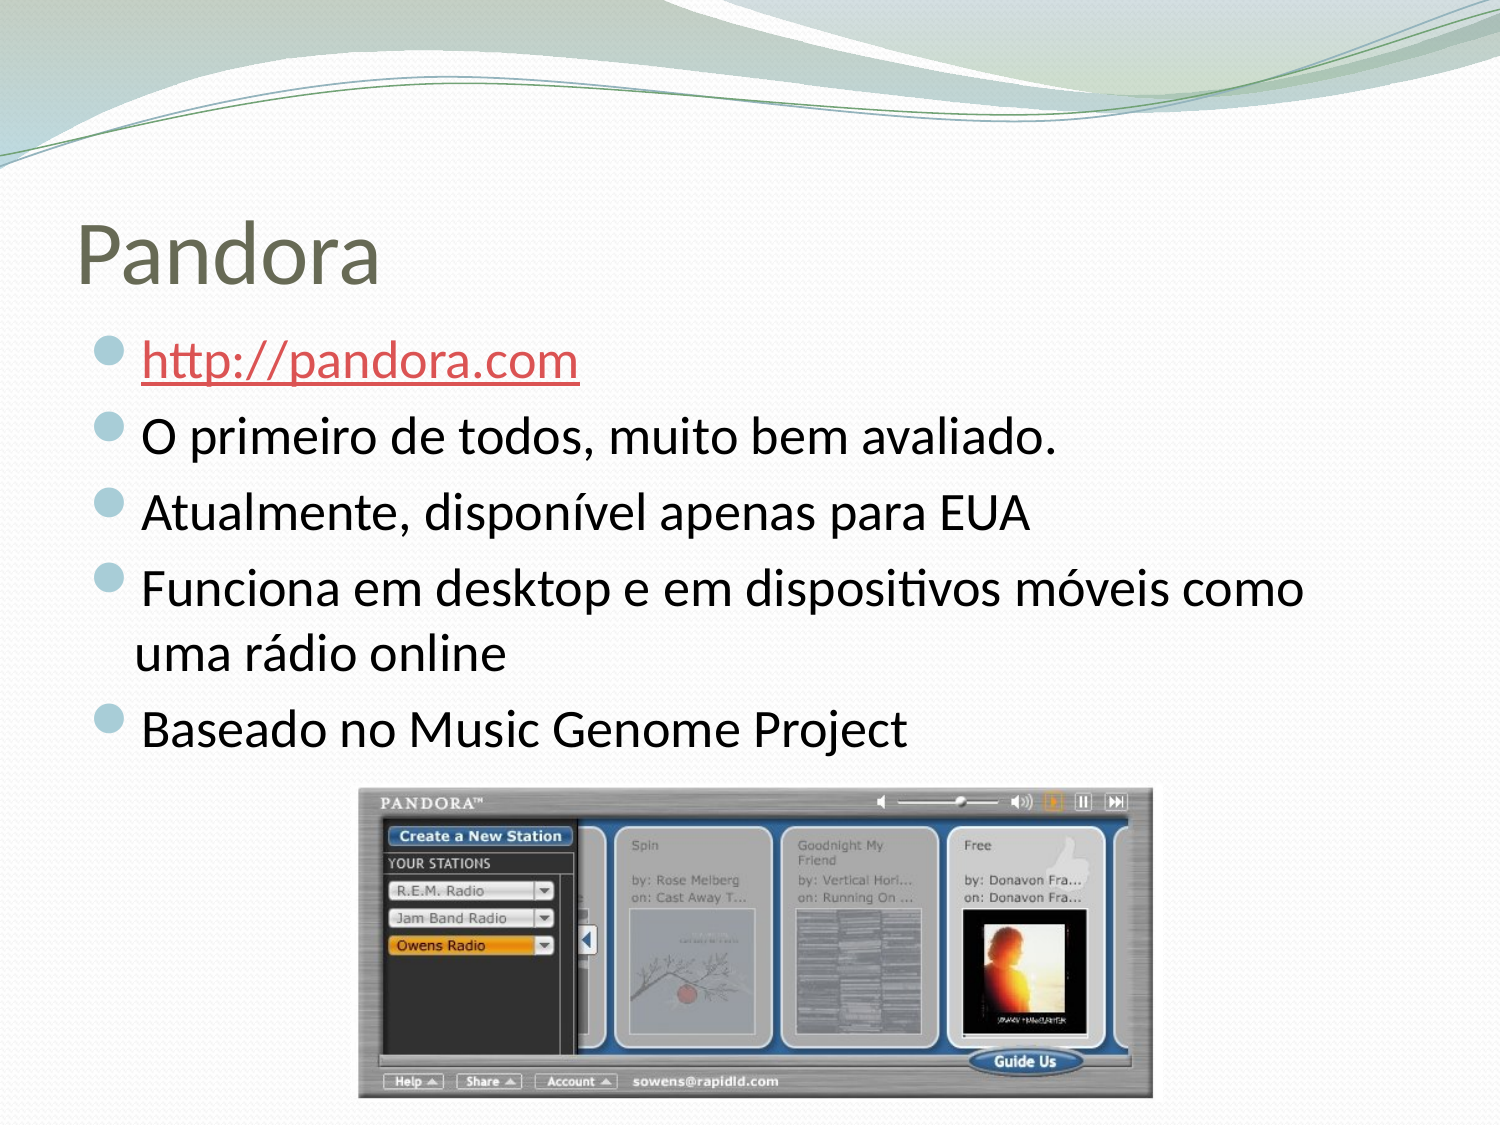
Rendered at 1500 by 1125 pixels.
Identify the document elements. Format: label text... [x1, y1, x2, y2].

list http://pandora.com O primeiro de todos, muito bem avaliado. Atualmente, disponível apenas para EUA Funciona em desktop e em dispositivos móveis como uma rádio online Baseado no Music Genome Project [75, 317, 1425, 1038]
title Pandora [75, 115, 1425, 303]
picture [351, 783, 1163, 1102]
